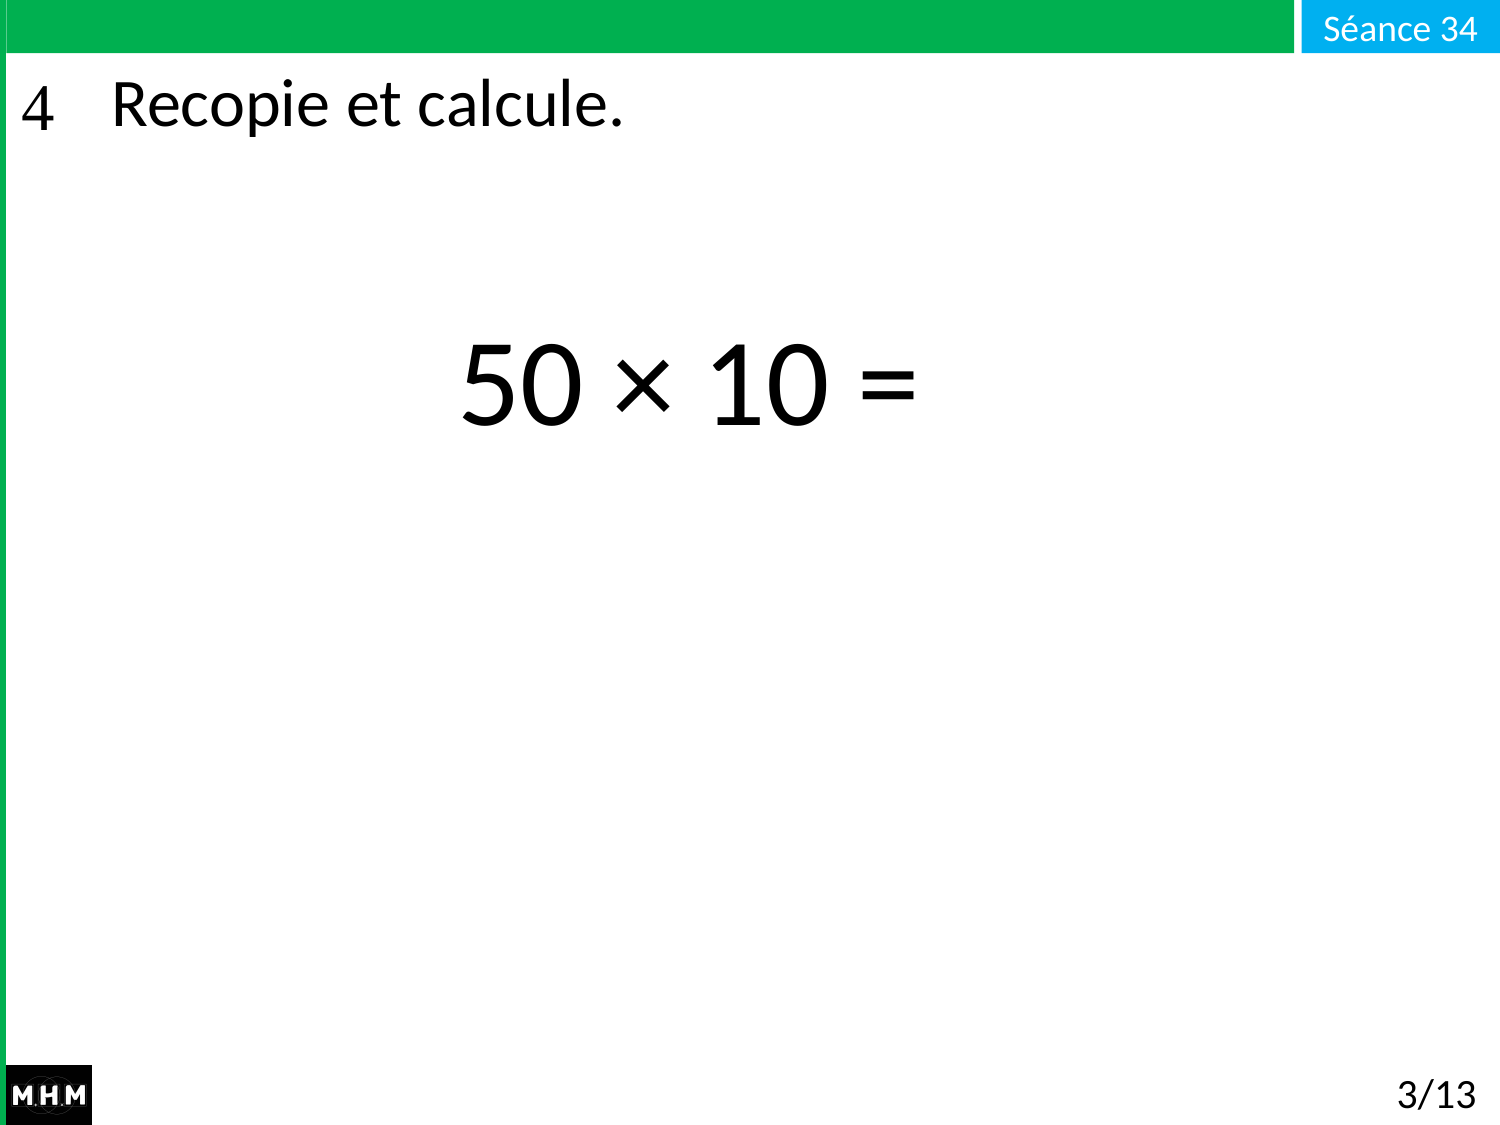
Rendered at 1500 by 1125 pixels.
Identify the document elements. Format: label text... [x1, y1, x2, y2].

text_box 50 × 10 = [442, 292, 1243, 458]
picture [6, 1065, 92, 1125]
list 3/13 [1373, 1064, 1500, 1125]
title Recopie et calcule. [96, 60, 1391, 150]
